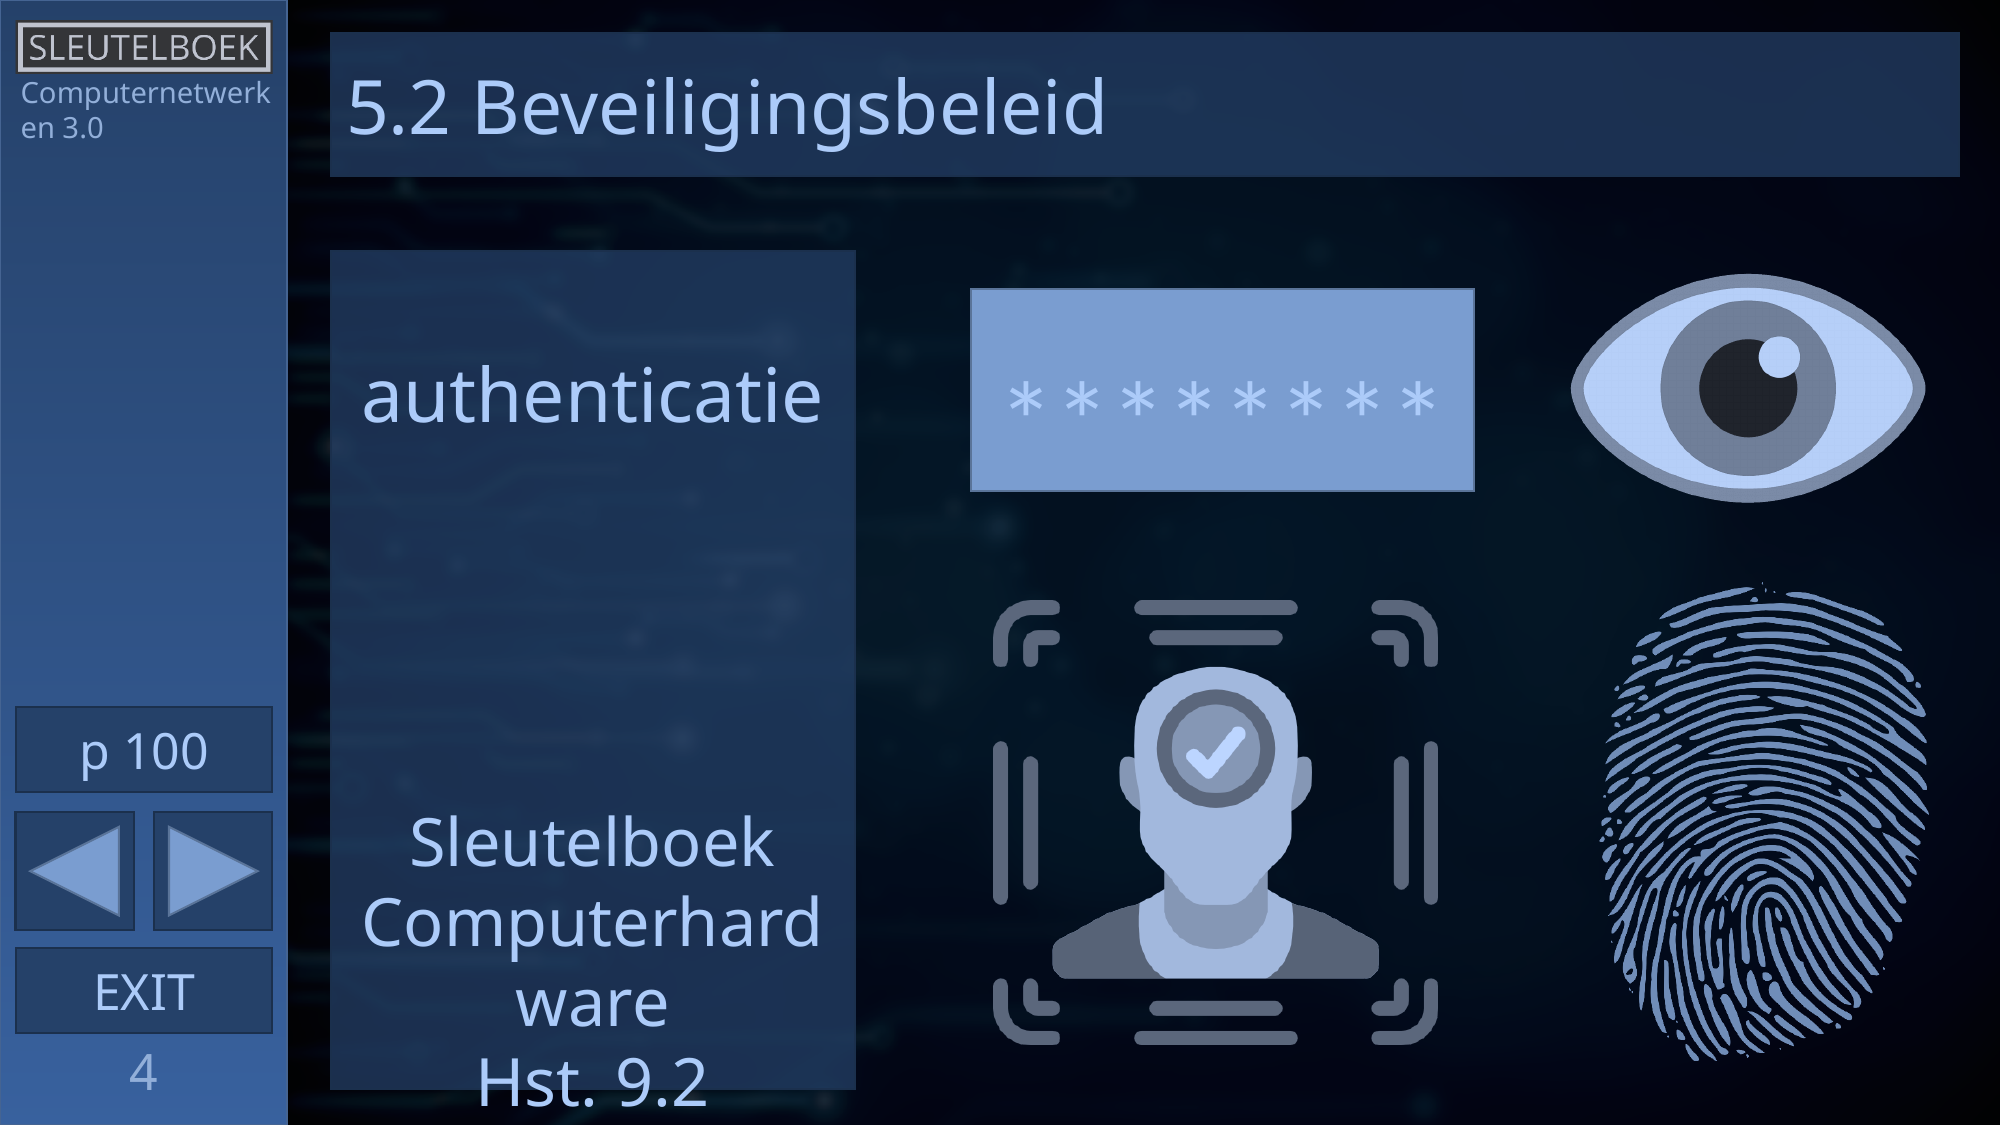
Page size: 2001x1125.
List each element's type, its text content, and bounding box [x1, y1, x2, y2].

text_box 5.2 Beveiligingsbeleid [330, 32, 1960, 177]
text_box Computernetwerken 3.0 [5, 67, 288, 153]
text_box authenticatie [330, 250, 856, 1090]
picture [288, 0, 2000, 1125]
text_box ******** [970, 288, 1475, 492]
text_box Sleutelboek Computerhardware Hst. 9.2 [331, 792, 855, 1125]
slide_number 4 [16, 1044, 273, 1105]
text_box p 100 [15, 706, 273, 793]
